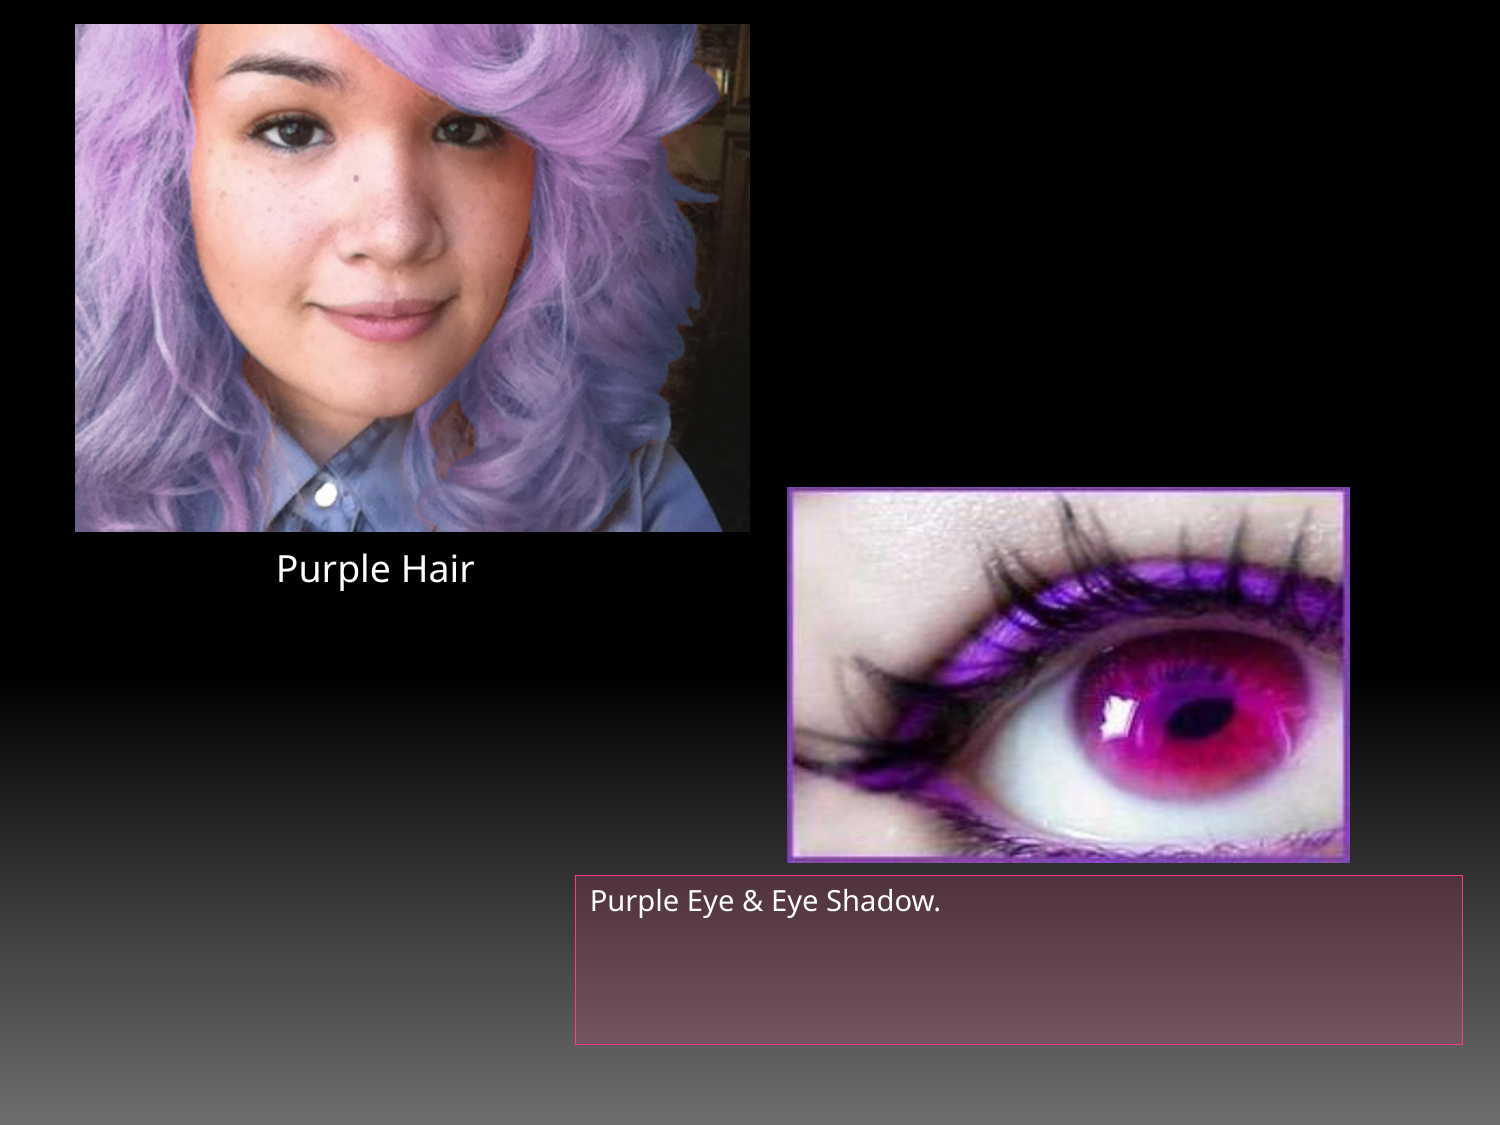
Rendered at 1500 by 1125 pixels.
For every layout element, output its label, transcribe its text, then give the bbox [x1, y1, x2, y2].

text_box Purple Hair [261, 537, 490, 598]
picture [787, 487, 1351, 863]
list Purple Eye & Eye Shadow. [575, 875, 1463, 1045]
picture [74, 24, 751, 532]
